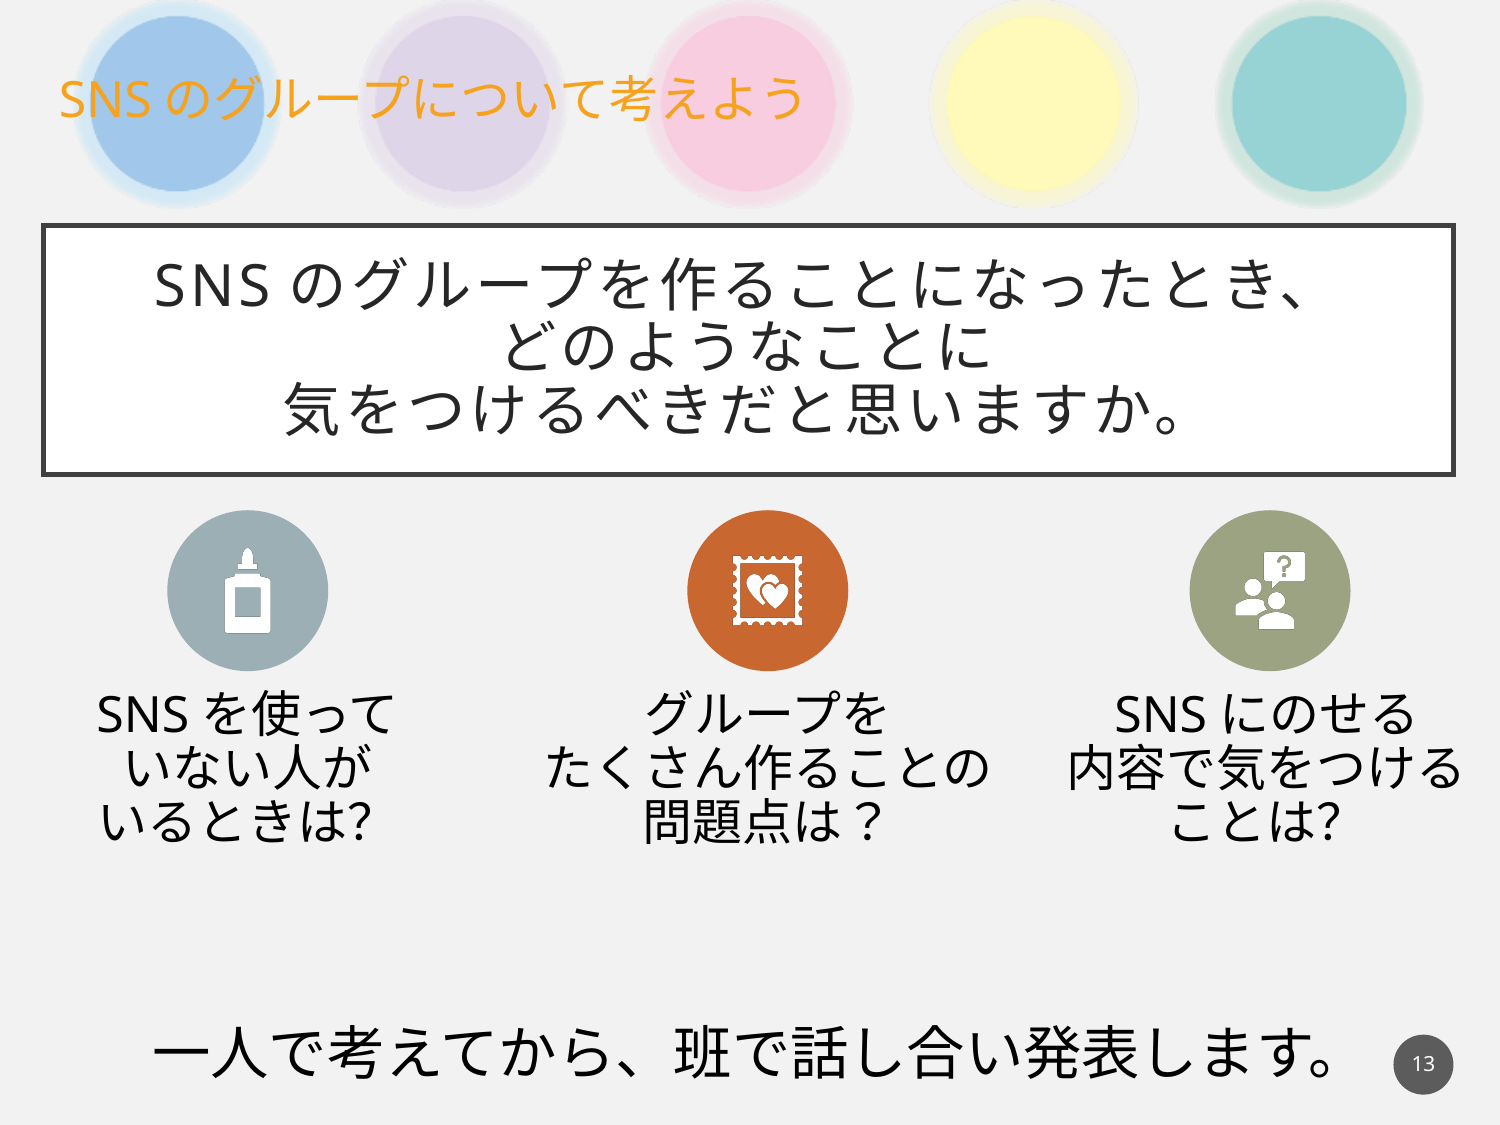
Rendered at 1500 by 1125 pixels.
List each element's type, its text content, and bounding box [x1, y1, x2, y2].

title SNSのグループを作ることになったとき、 どのようなことに 気をつけるべきだと思いますか。 [41, 223, 1456, 477]
slide_number 13 [1393, 1034, 1454, 1095]
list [0, 509, 1500, 979]
text_box 一人で考えてから、班で話し合い発表します。 [137, 1008, 1382, 1094]
picture [73, 0, 1424, 209]
picture [73, 102, 79, 113]
